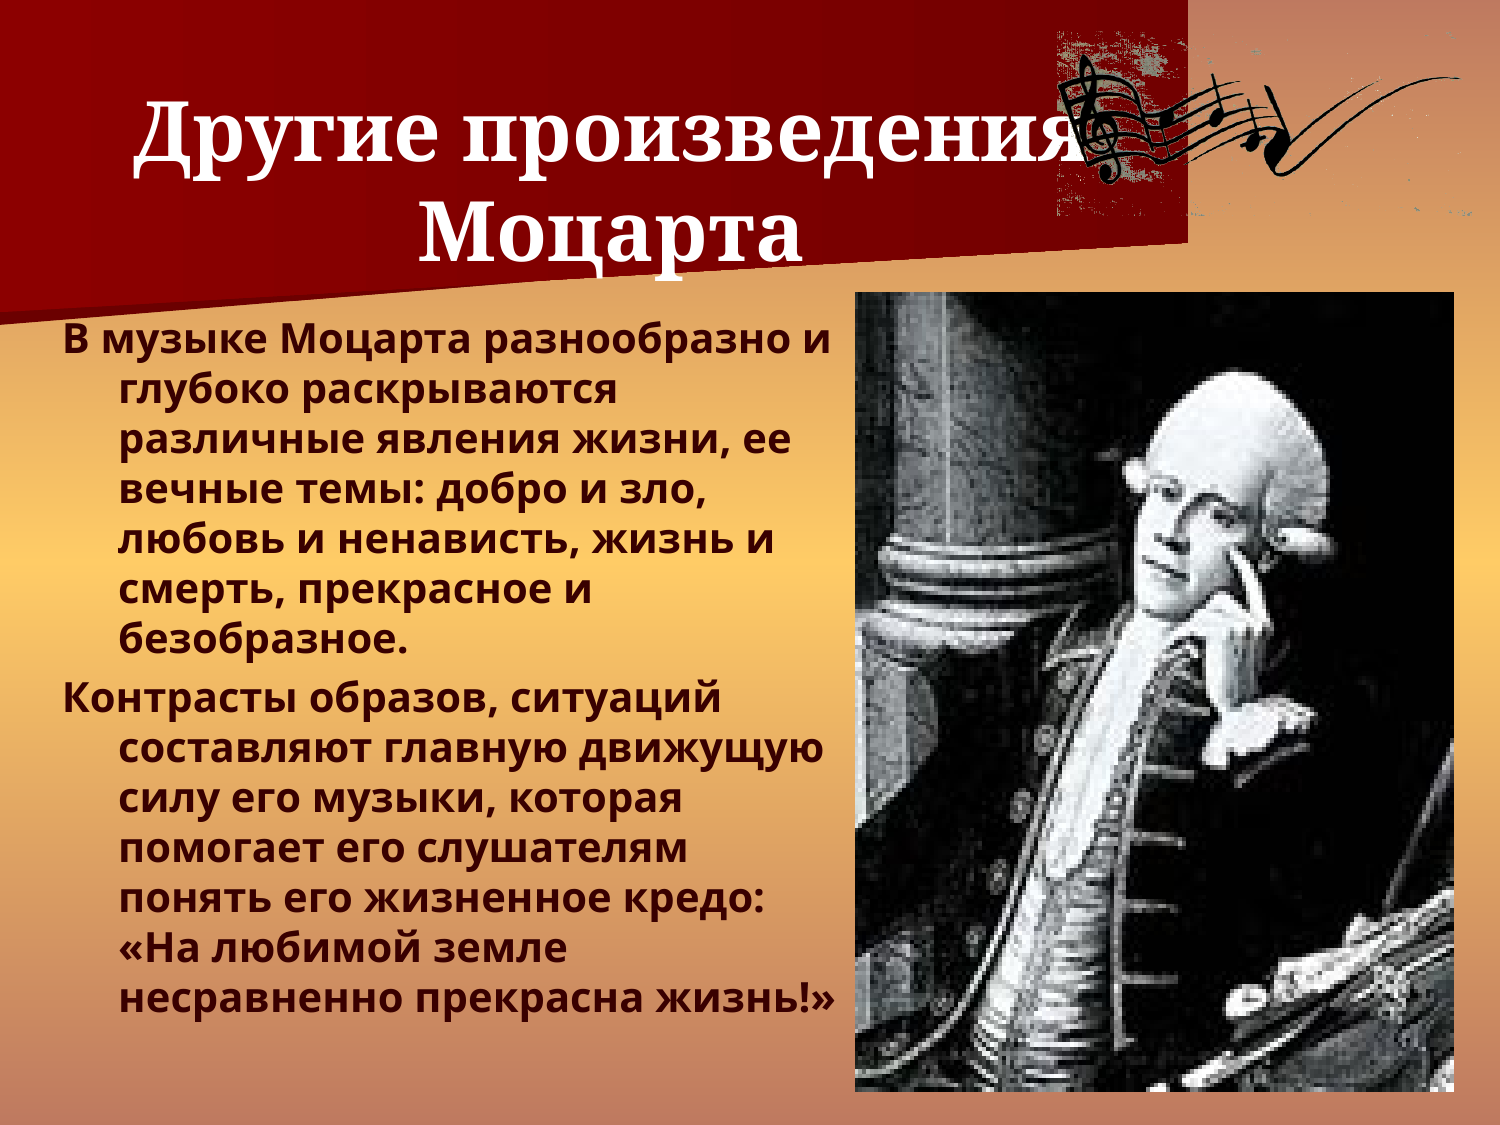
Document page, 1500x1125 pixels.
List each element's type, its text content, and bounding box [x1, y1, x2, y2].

picture [855, 292, 1454, 1092]
text_box Другие произведения Моцарта [27, 70, 1196, 285]
picture [1056, 30, 1473, 216]
list В музыке Моцарта разнообразно и глубоко раскрываются различные явления жизни, ее вечные темы: добро и зло, любовь и ненависть, жизнь и смерть, прекрасное и безобразное. Контрасты образов, ситуаций составляют главную движущую силу его музыки, которая помогает его слушателям понять его жизненное кредо: «На любимой земле несравненно прекрасна жизнь!» [46, 304, 856, 1125]
